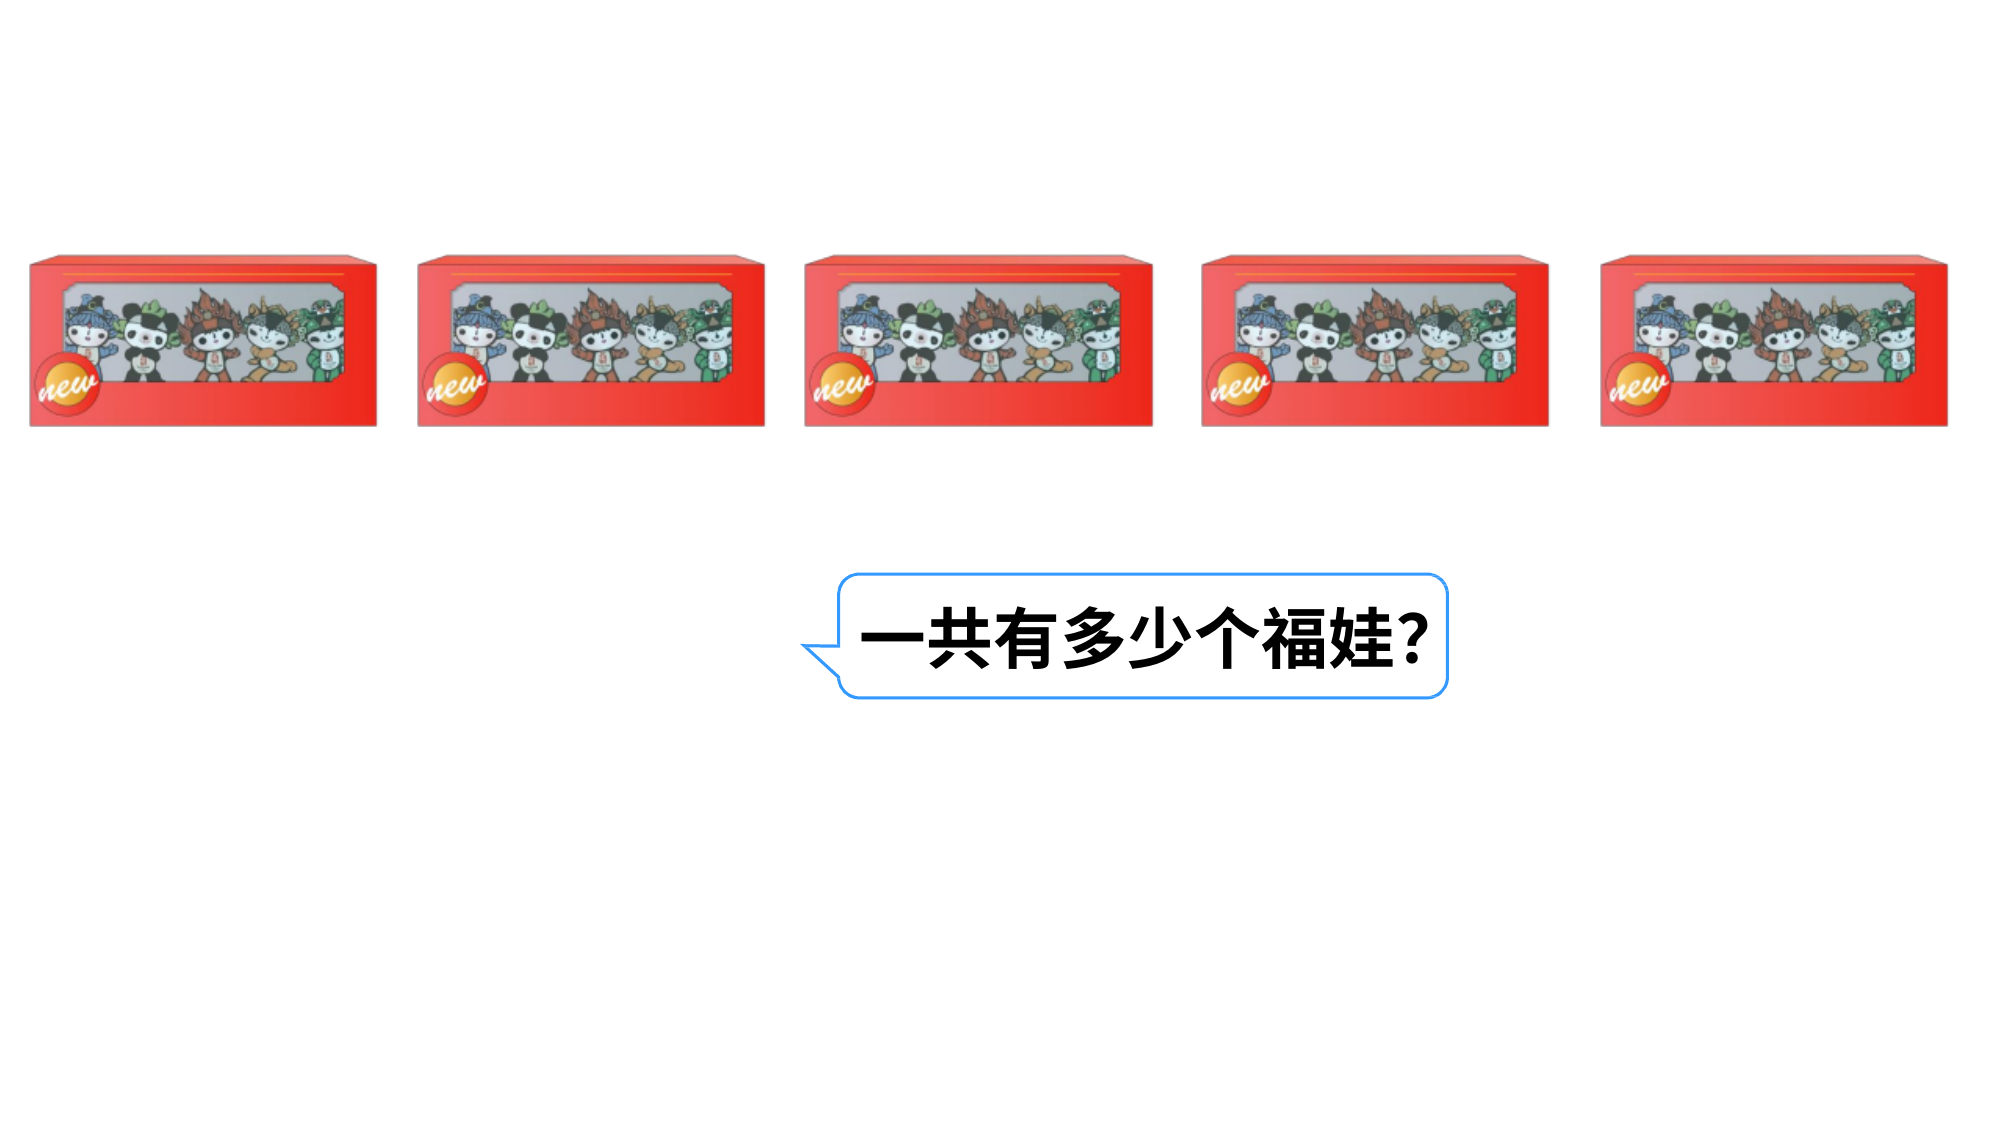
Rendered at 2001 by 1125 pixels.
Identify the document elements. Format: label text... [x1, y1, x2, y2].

picture [415, 250, 768, 430]
picture [803, 250, 1156, 430]
title 一共有多少个福娃？ [857, 595, 1465, 786]
picture [28, 250, 381, 430]
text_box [799, 572, 1450, 700]
picture [1599, 250, 1952, 430]
picture [1200, 250, 1553, 430]
